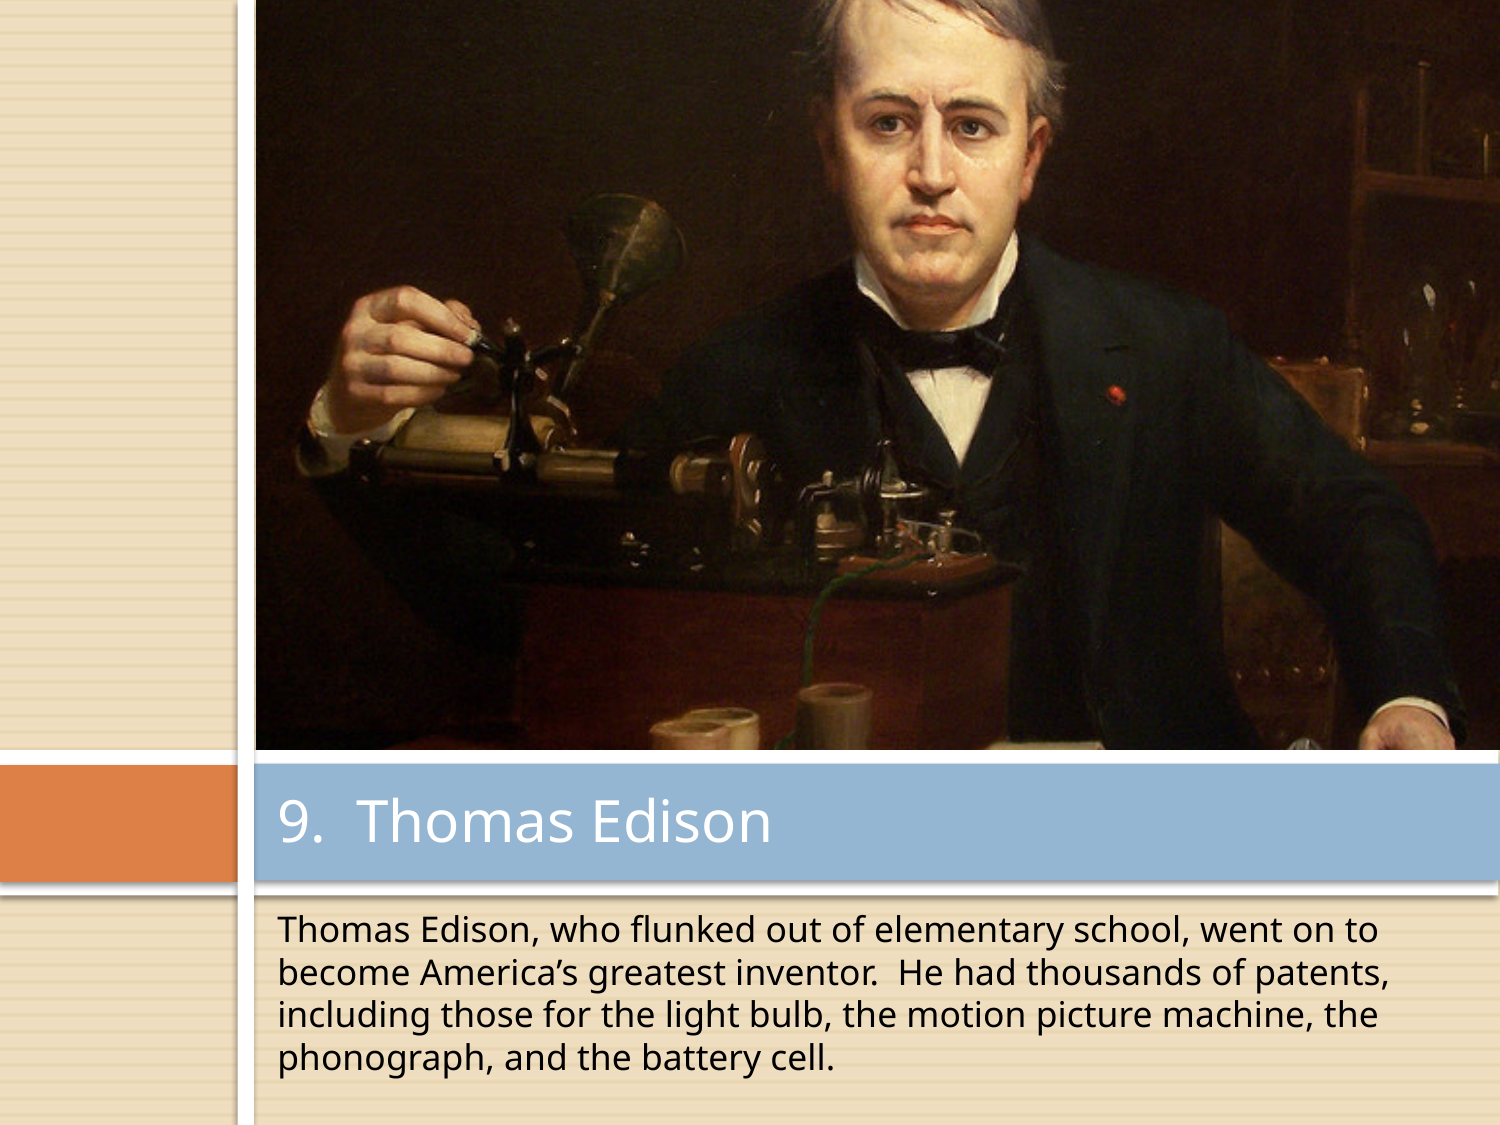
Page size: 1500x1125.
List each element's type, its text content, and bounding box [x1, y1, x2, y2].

picture [255, 0, 1500, 750]
title 9. Thomas Edison [262, 762, 1463, 875]
list Thomas Edison, who flunked out of elementary school, went on to become America’s greatest inventor. He had thousands of patents, including those for the light bulb, the motion picture machine, the phonograph, and the battery cell. [262, 900, 1463, 1100]
